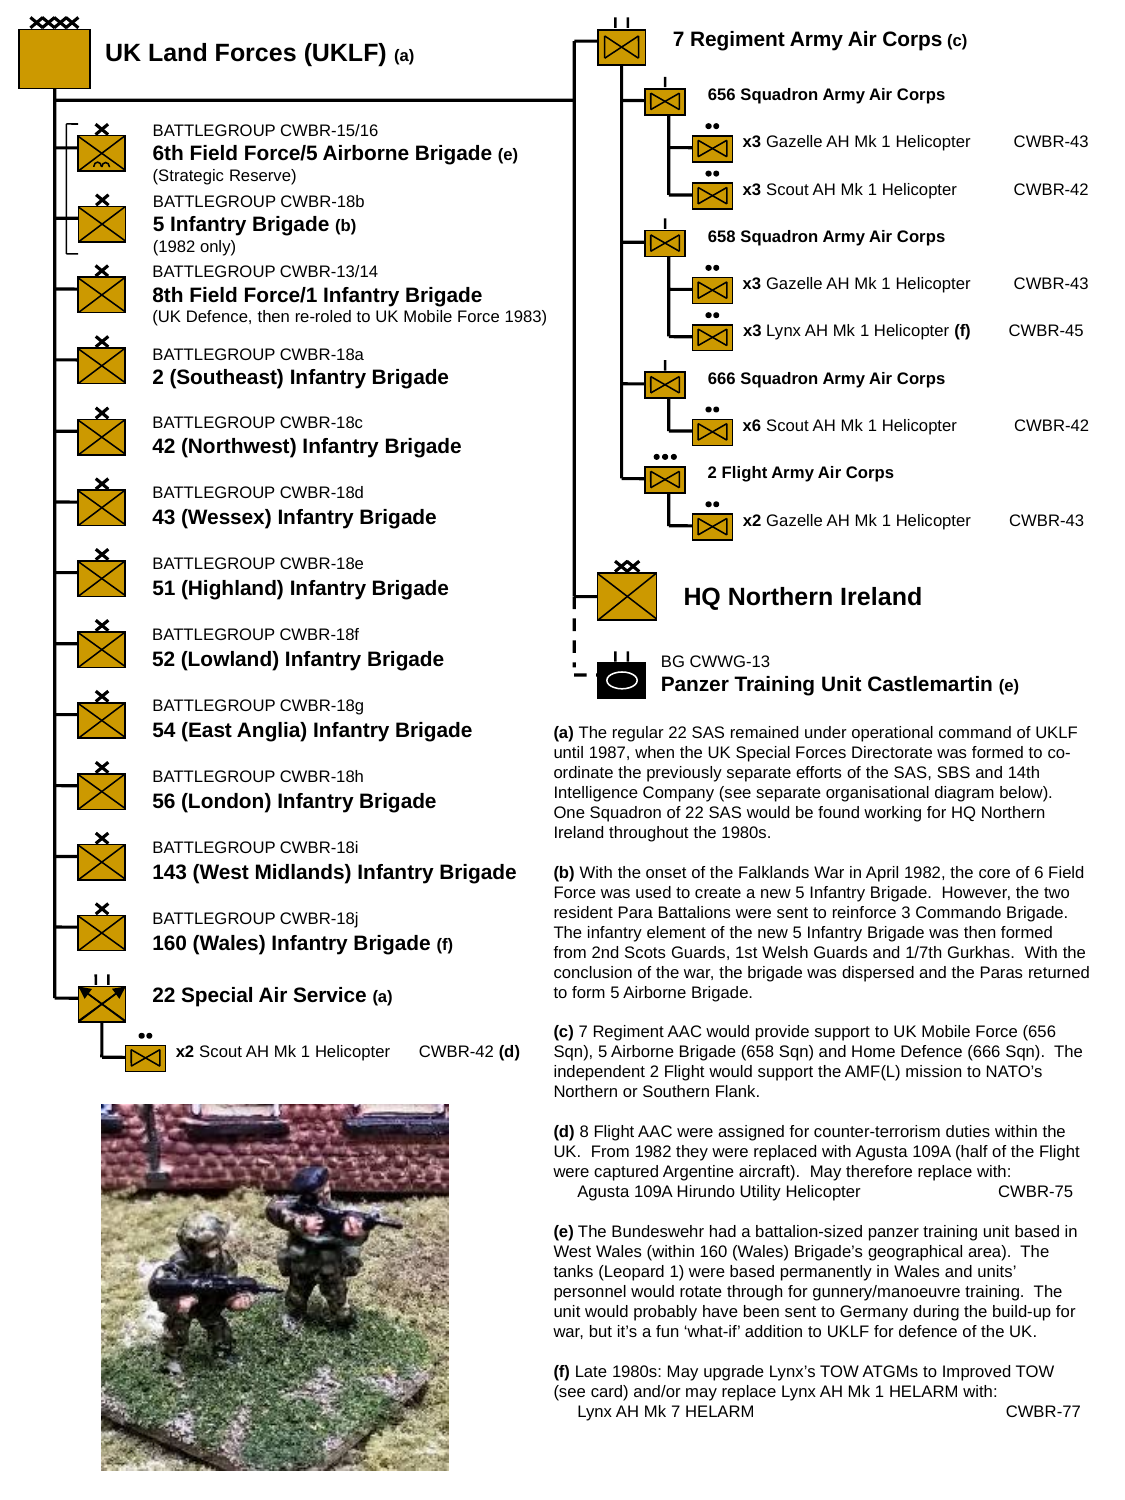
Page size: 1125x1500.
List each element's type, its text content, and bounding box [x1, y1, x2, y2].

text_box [706, 171, 719, 176]
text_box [706, 265, 719, 271]
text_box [95, 620, 109, 631]
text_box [125, 1045, 166, 1072]
text_box x3 Scout AH Mk 1 Helicopter CWBR-42 [727, 171, 1105, 206]
text_box x3 Lynx AH Mk 1 Helicopter (f) CWBR-45 [728, 312, 1099, 348]
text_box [95, 974, 109, 985]
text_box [78, 348, 126, 384]
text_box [78, 560, 126, 597]
text_box 7 Regiment Army Air Corps (c) [658, 17, 983, 58]
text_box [30, 17, 79, 28]
text_box x2 Scout AH Mk 1 Helicopter CWBR-42 (d) [161, 1033, 535, 1069]
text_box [95, 478, 109, 489]
text_box x6 Scout AH Mk 1 Helicopter CWBR-42 [727, 407, 1105, 442]
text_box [95, 762, 109, 773]
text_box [78, 419, 126, 455]
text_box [78, 986, 126, 1022]
text_box BATTLEGROUP CWBR-18g 54 (East Anglia) Infantry Brigade [137, 679, 488, 749]
text_box BATTLEGROUP CWBR-18b 5 Infantry Brigade (b) (1982 only) [138, 183, 380, 263]
text_box x3 Gazelle AH Mk 1 Helicopter CWBR-43 [728, 265, 1104, 301]
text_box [645, 88, 686, 115]
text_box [706, 312, 719, 318]
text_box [706, 123, 719, 129]
text_box UK Land Forces (UKLF) (a) [90, 29, 430, 75]
text_box 666 Squadron Army Air Corps [693, 360, 961, 395]
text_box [95, 336, 109, 347]
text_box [692, 183, 733, 210]
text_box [95, 903, 109, 914]
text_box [692, 277, 733, 304]
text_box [78, 490, 126, 526]
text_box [95, 407, 109, 419]
text_box 22 Special Air Service (a) [137, 974, 408, 1015]
text_box BATTLEGROUP CWBR-18c 42 (Northwest) Infantry Brigade [137, 395, 477, 466]
text_box x2 Gazelle AH Mk 1 Helicopter CWBR-43 [728, 502, 1100, 537]
text_box BATTLEGROUP CWBR-18f 52 (Lowland) Infantry Brigade [137, 608, 460, 678]
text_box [78, 773, 126, 810]
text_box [139, 1033, 152, 1038]
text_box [95, 549, 109, 560]
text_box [95, 124, 108, 135]
text_box BATTLEGROUP CWBR-15/16 6th Field Force/5 Airborne Brigade (e) (Strategic Reserve) [137, 112, 534, 192]
text_box BATTLEGROUP CWBR-18a 2 (Southeast) Infantry Brigade [137, 336, 464, 395]
text_box BATTLEGROUP CWBR-13/14 8th Field Force/1 Infantry Brigade (UK Defence, then re-roled to UK Mobile Force 1983) [137, 253, 563, 334]
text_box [692, 324, 733, 351]
text_box BATTLEGROUP CWBR-18j 160 (Wales) Infantry Brigade (f) [137, 891, 469, 962]
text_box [95, 194, 109, 206]
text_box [692, 514, 733, 541]
text_box BATTLEGROUP CWBR-18i 143 (West Midlands) Infantry Brigade [137, 821, 532, 891]
text_box [19, 29, 90, 89]
text_box x3 Gazelle AH Mk 1 Helicopter CWBR-43 [728, 123, 1104, 159]
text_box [95, 265, 108, 276]
text_box 658 Squadron Army Air Corps [693, 218, 961, 254]
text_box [95, 691, 109, 702]
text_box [692, 419, 733, 446]
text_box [597, 572, 657, 621]
text_box (a) The regular 22 SAS remained under operational command of UKLF until 1987, when the UK Special Forces Directorate was formed to co-ordinate the previously separate efforts of the SAS, SBS and 14th Intelligence Company (see separate organisational diagram below). One Squadron of 22 SAS would be found working for HQ Northern Ireland throughout the 1980s. (b) With the onset of the Falklands War in April 1982, the core of 6 Field Force was used to create a new 5 Infantry Brigade. However, the two resident Para Battalions were sent to reinforce 3 Commando Brigade. The infantry element of the new 5 Infantry Brigade was then formed from 2nd Scots Guards, 1st Welsh Guards and 1/7th Gurkhas. With the conclusion of the war, the brigade was dispersed and the Paras returned to form 5 Airborne Brigade. (c) 7 Regiment AAC would provide support to UK Mobile Force (656 Sqn), 5 Airborne Brigade (658 Sqn) and Home Defence (666 Sqn). The independent 2 Flight would support the AMF(L) mission to NATO’s Northern or Southern Flank. (d) 8 Flight AAC were assigned for counter-terrorism duties within the UK. From 1982 they were replaced with Agusta 109A (half of the Flight were captured Argentine aircraft). May therefore replace with: Agusta 109A Hirundo Utility Helicopter CWBR-75 (e) The Bundeswehr had a battalion-sized panzer training unit based in West Wales (within 160 (Wales) Brigade’s geographical area). The tanks (Leopard 1) were based permanently in Wales and units’ personnel would rotate through for gunnery/manoeuvre training. The unit would probably have been sent to Germany during the build-up for war, but it’s a fun ‘what-if’ addition to UKLF for defence of the UK. (f) Late 1980s: May upgrade Lynx’s TOW ATGMs to Improved TOW (see card) and/or may replace Lynx AH Mk 1 HELARM with: Lynx AH Mk 7 HELARM CWBR-77 [538, 714, 1106, 1428]
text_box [692, 135, 733, 162]
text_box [78, 844, 126, 880]
text_box BATTLEGROUP CWBR-18h 56 (London) Infantry Brigade [137, 749, 452, 820]
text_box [654, 454, 676, 460]
text_box BATTLEGROUP CWBR-18e 51 (Highland) Infantry Brigade [137, 537, 464, 608]
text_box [78, 206, 126, 242]
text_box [78, 915, 126, 951]
text_box 2 Flight Army Air Corps [692, 454, 910, 490]
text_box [78, 135, 126, 171]
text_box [645, 230, 686, 257]
text_box 656 Squadron Army Air Corps [693, 76, 961, 112]
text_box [598, 662, 646, 699]
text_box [645, 466, 686, 493]
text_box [615, 651, 628, 662]
picture [101, 1104, 449, 1471]
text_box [615, 561, 640, 572]
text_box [78, 631, 126, 668]
text_box BATTLEGROUP CWBR-18d 43 (Wessex) Infantry Brigade [137, 466, 452, 537]
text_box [597, 29, 646, 66]
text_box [645, 372, 686, 399]
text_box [78, 277, 126, 313]
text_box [706, 502, 719, 507]
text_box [615, 17, 628, 28]
text_box HQ Northern Ireland [668, 572, 938, 618]
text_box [95, 832, 109, 844]
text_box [706, 407, 719, 412]
text_box BG CWWG-13 Panzer Training Unit Castlemartin (e) [646, 643, 1035, 704]
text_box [78, 702, 126, 739]
